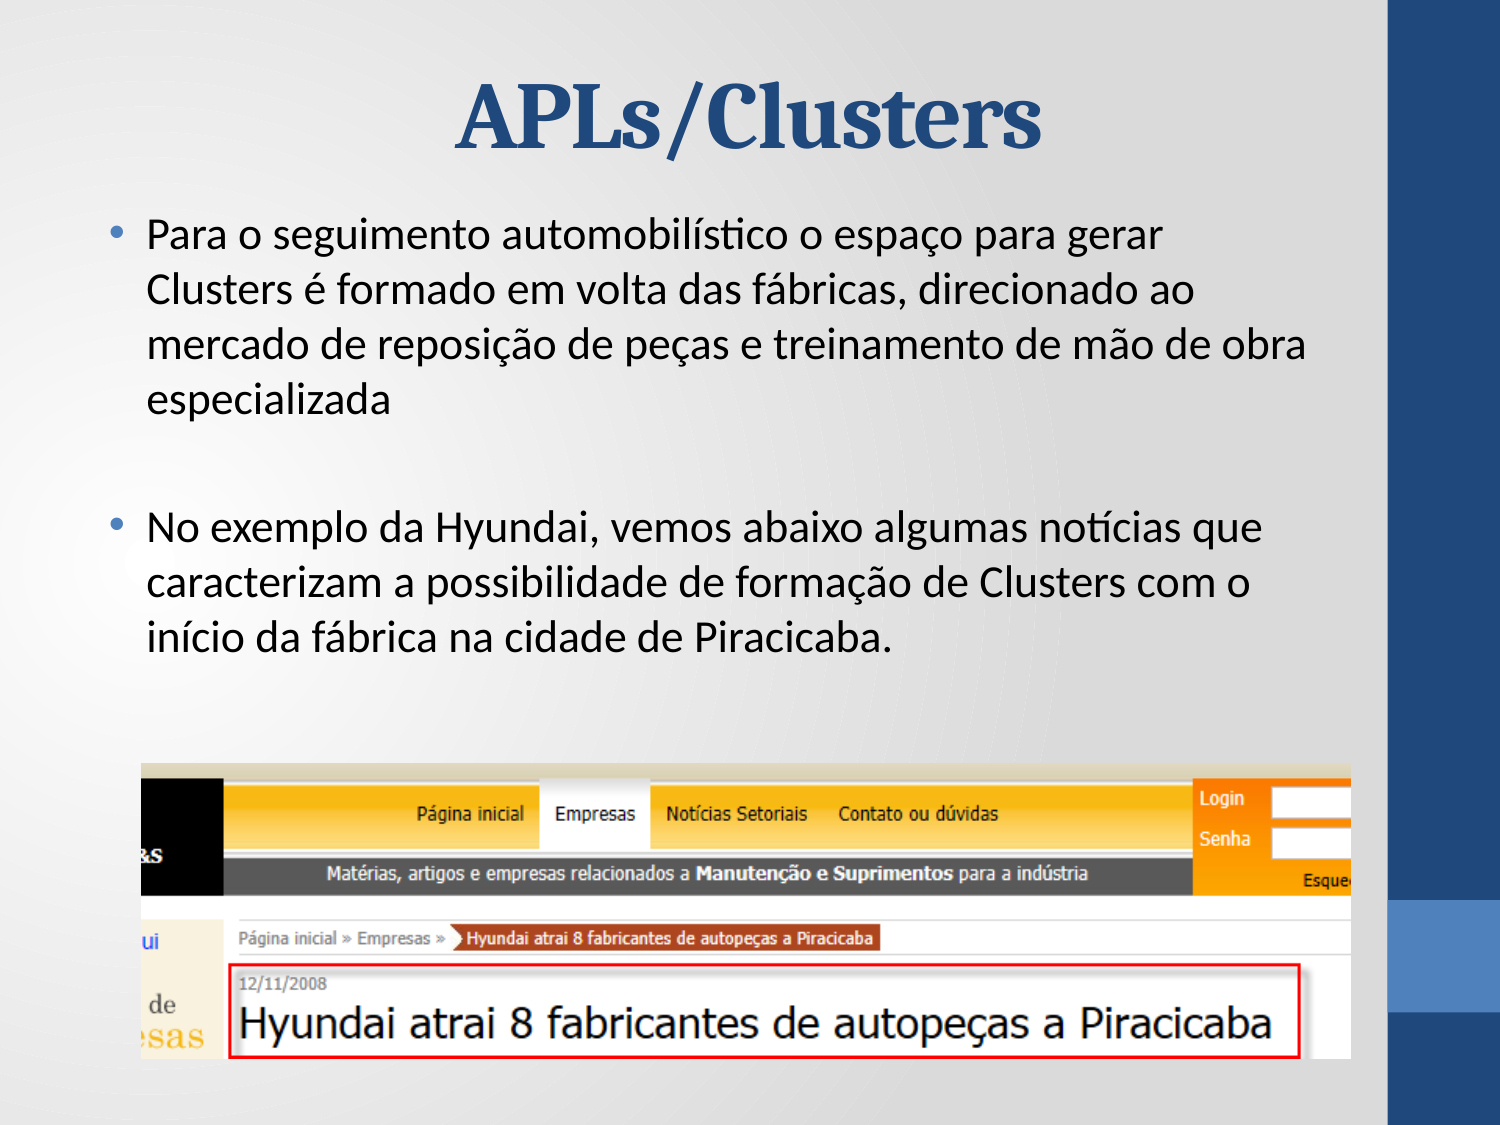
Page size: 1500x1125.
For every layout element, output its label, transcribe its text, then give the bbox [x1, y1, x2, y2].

list Para o seguimento automobilístico o espaço para gerar Clusters é formado em volta das fábricas, direcionado ao mercado de reposição de peças e treinamento de mão de obra especializada No exemplo da Hyundai, vemos abaixo algumas notícias que caracterizam a possibilidade de formação de Clusters com o início da fábrica na cidade de Piracicaba. [75, 196, 1325, 984]
title APLs/Clusters [75, 0, 1425, 185]
picture [141, 762, 1352, 1060]
